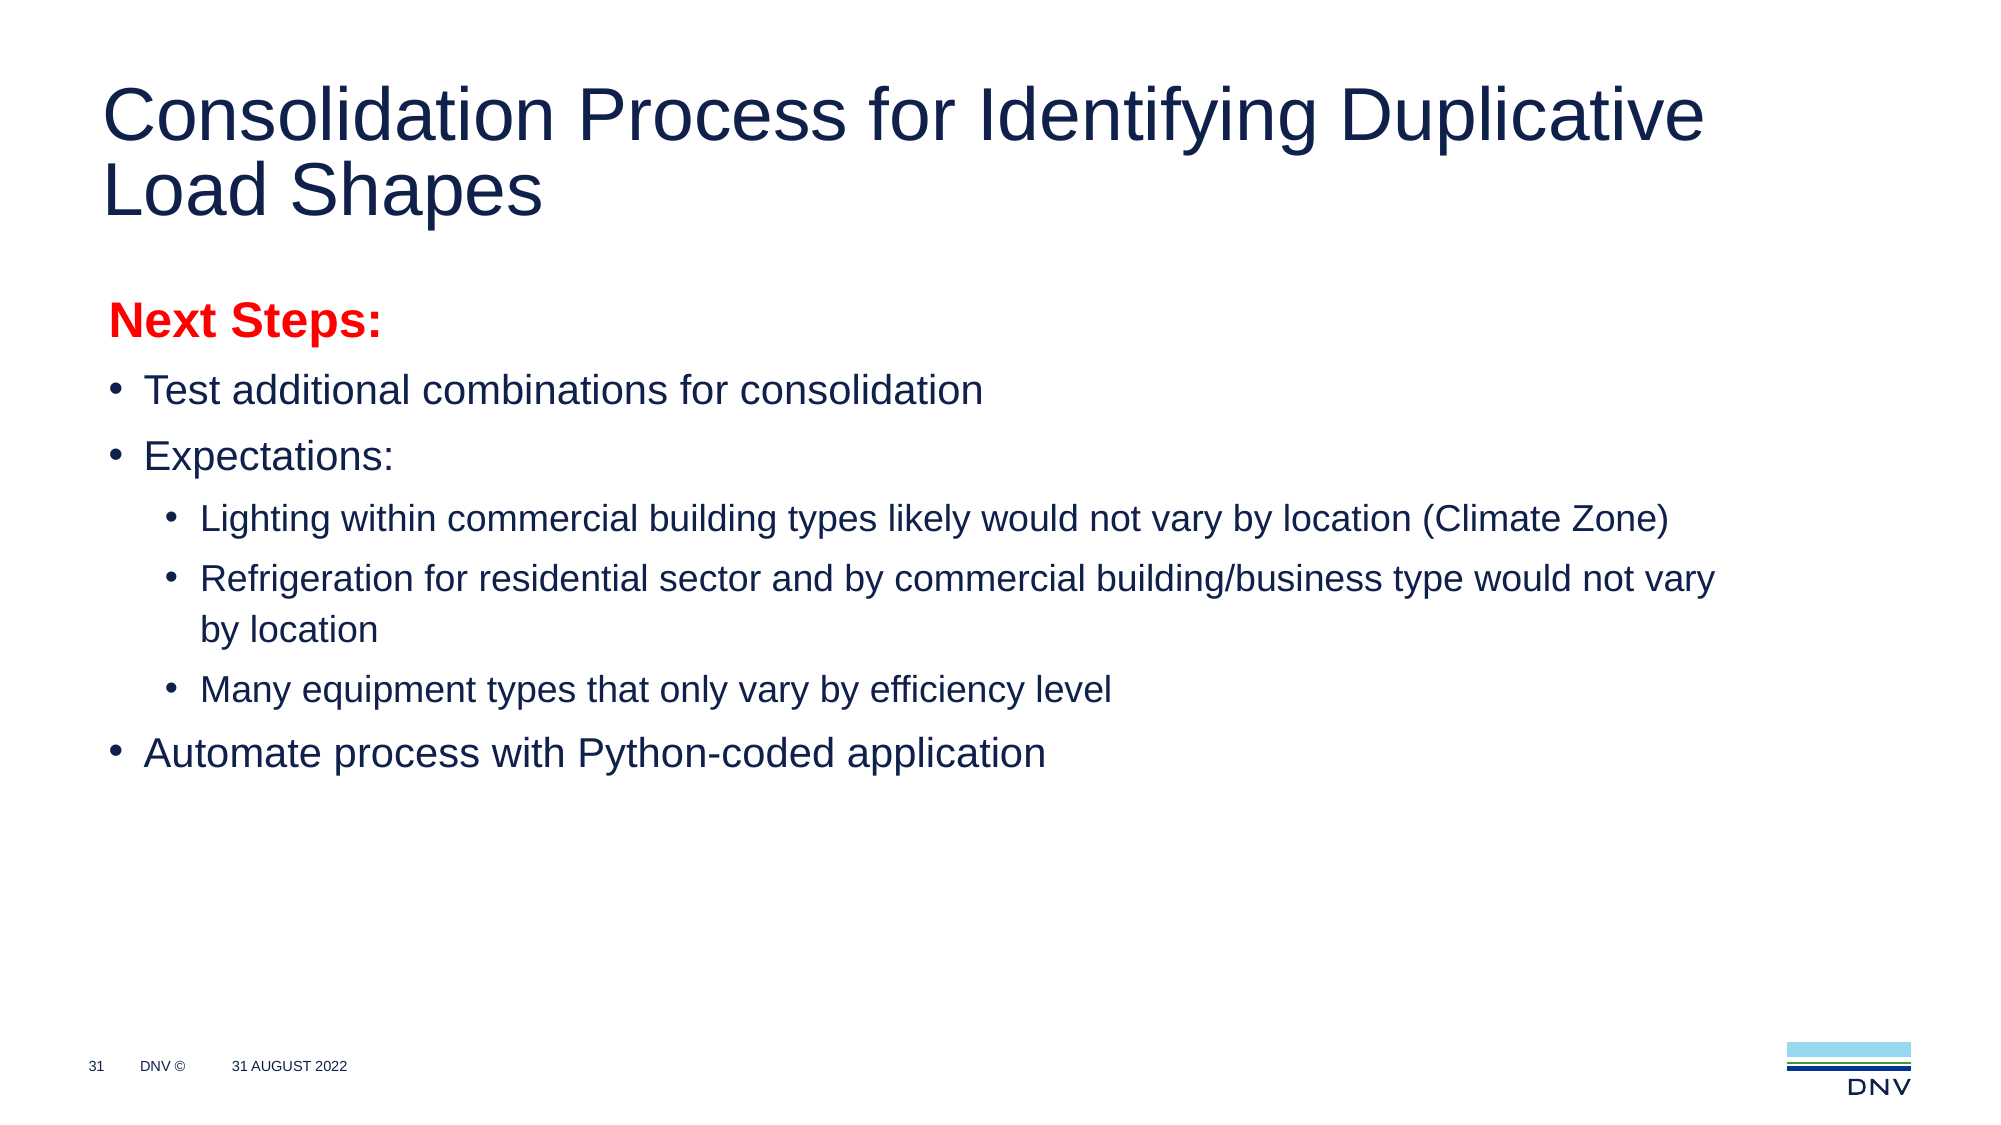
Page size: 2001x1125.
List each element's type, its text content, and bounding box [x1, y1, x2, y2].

slide_number 31 [88, 1056, 133, 1082]
title Consolidation Process for Identifying Duplicative Load Shapes [102, 80, 1802, 226]
text_box Next Steps: Test additional combinations for consolidation Expectations: Lighting within commercial building types likely would not vary by location (Climate Zone) Refrigeration for residential sector and by commercial building/business type would not vary by location Many equipment types that only vary by efficiency level Automate process with Python-coded application [108, 279, 1737, 776]
